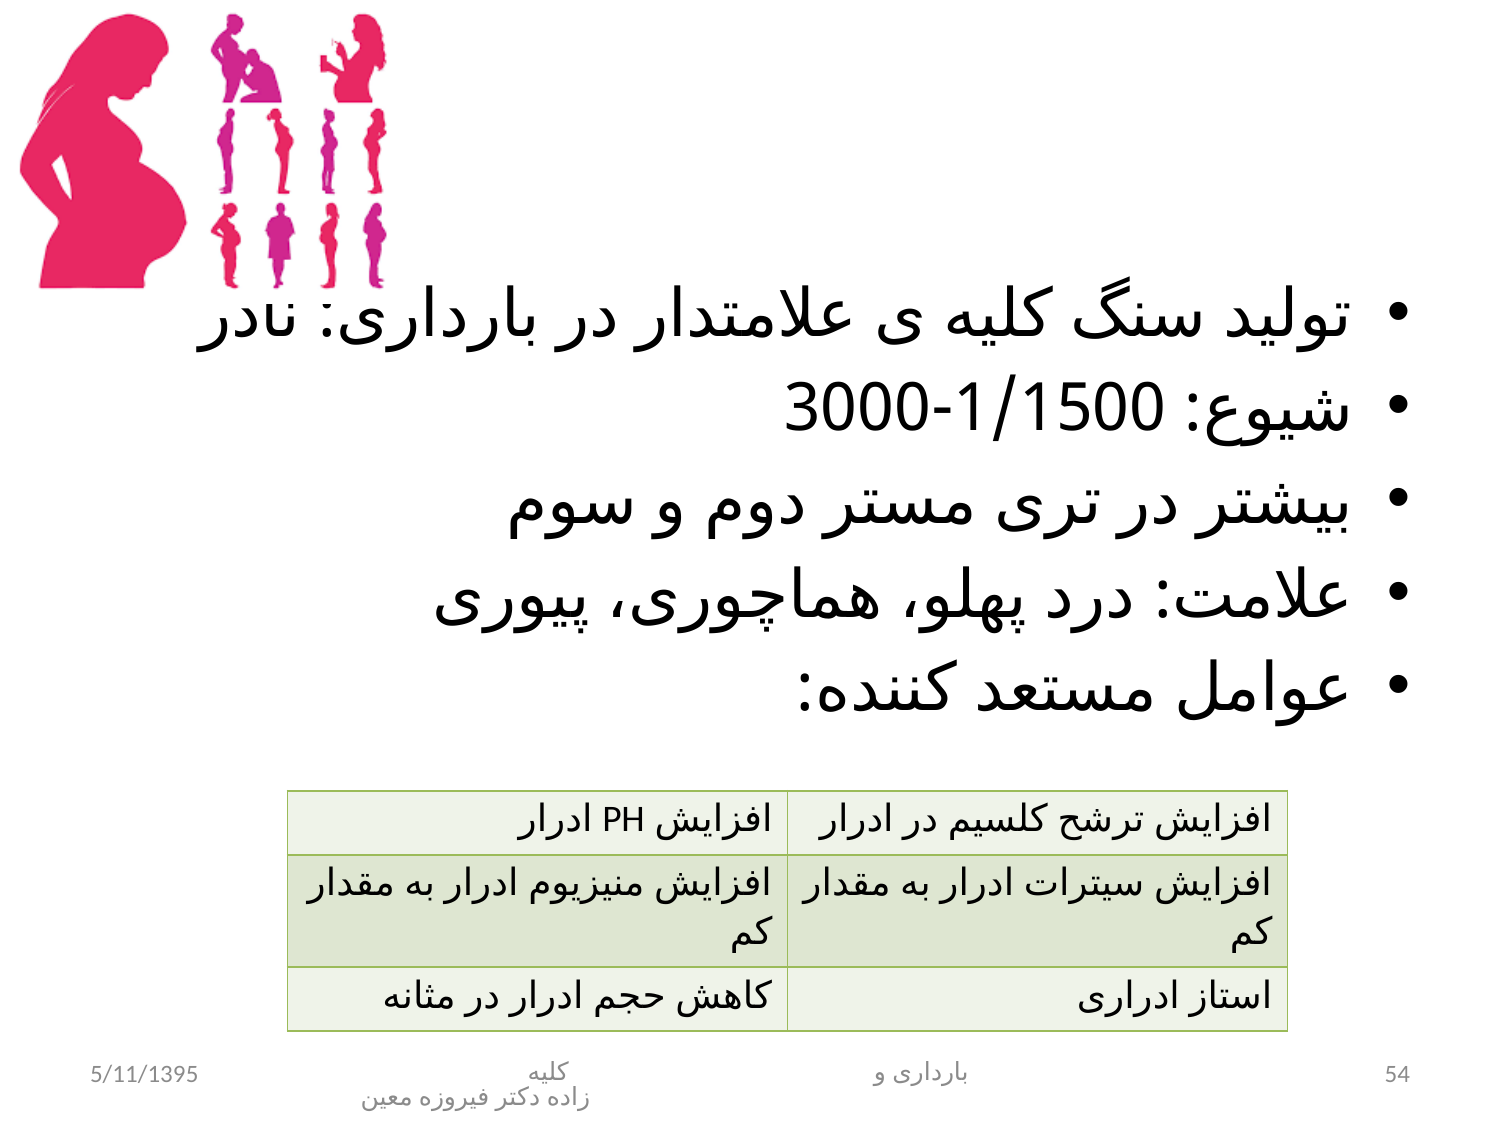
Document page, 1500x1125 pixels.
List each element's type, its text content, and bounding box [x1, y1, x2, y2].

table_header افزایش ترشح کلسیم در ادرار [788, 792, 1287, 854]
slide_number 54 [1074, 1042, 1425, 1103]
footer بارداری و کلیه دکتر فیروزه معین زاده [512, 1042, 988, 1103]
table_cell افزایش سیترات ادرار به مقدار کم [788, 856, 1287, 966]
picture [0, 0, 407, 304]
table_cell کاهش حجم ادرار در مثانه [288, 968, 787, 1030]
table_header افزایش PH ادرار [288, 792, 787, 854]
table_cell افزایش منیزیوم ادرار به مقدار کم [288, 856, 787, 966]
list تولید سنگ کلیه ی علامتدار در بارداری: نادر شیوع: 1/1500-3000 بیشتر در تری مستر دوم و سوم علامت: درد پهلو، هماچوری، پیوری عوامل مستعد کننده: [75, 262, 1425, 1005]
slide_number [75, 1042, 425, 1103]
table_cell استاز ادراری [788, 968, 1287, 1030]
